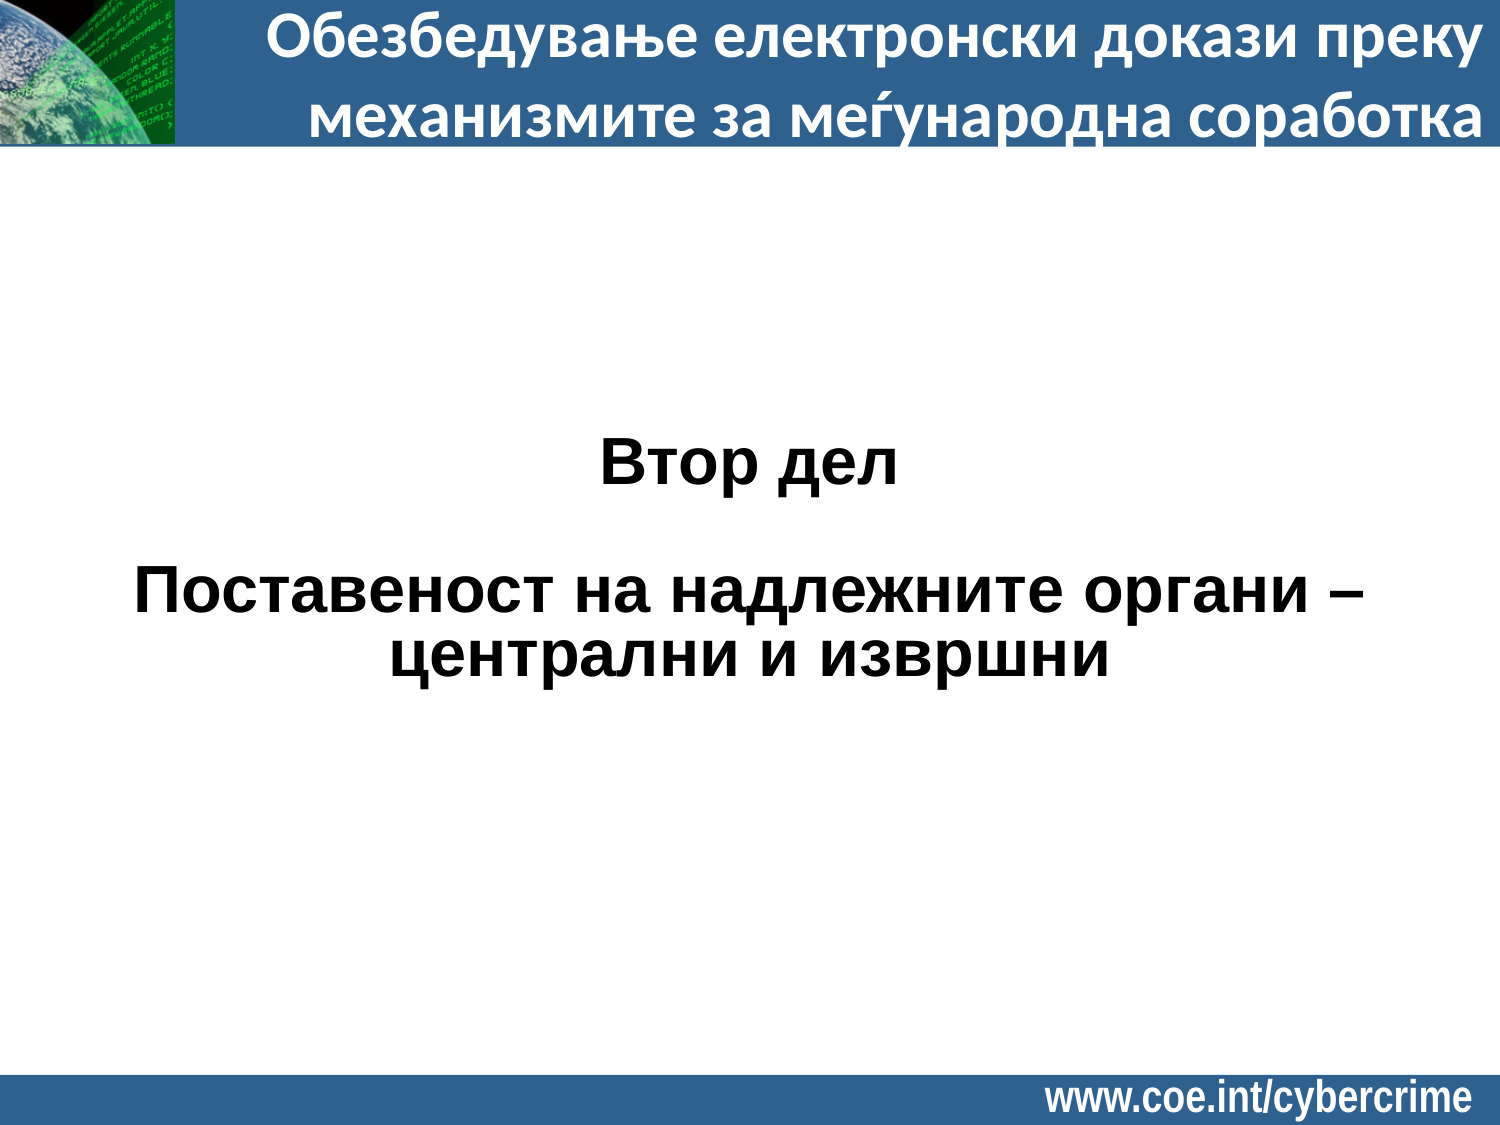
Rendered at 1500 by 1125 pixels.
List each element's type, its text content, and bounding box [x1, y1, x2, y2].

text_box Втор дел Поставеност на надлежните органи – централни и извршни [50, 425, 1450, 761]
text_box [0, 1073, 1030, 1125]
text_box www.coe.int/cybercrime [1030, 1059, 1500, 1125]
picture [0, 0, 175, 144]
text_box Обезбедување електронски докази преку механизмите за меѓународна соработка [177, 0, 1500, 149]
